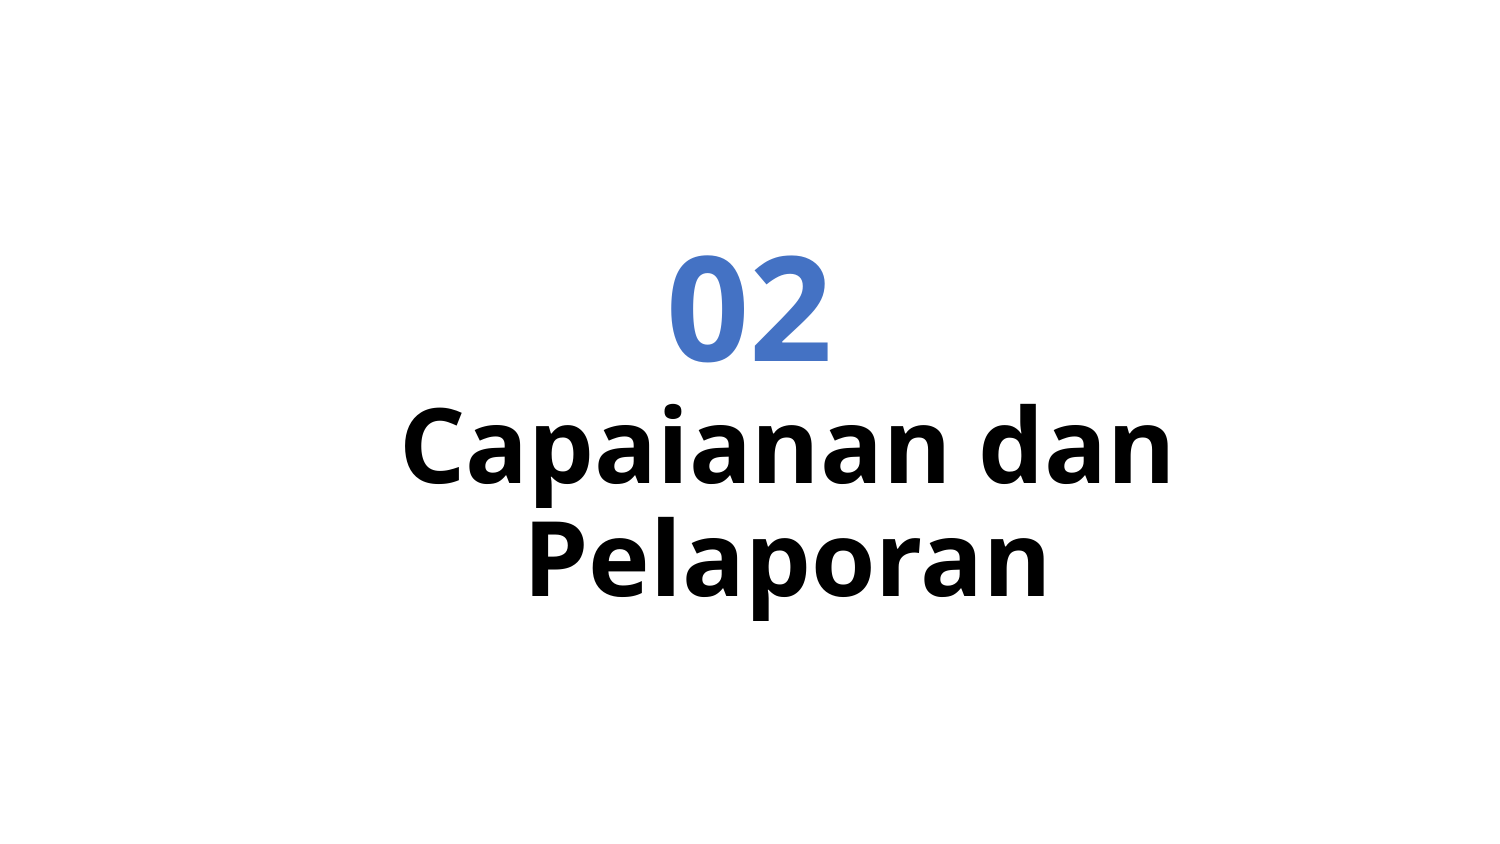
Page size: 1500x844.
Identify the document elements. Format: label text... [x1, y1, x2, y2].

title Capaianan dan Pelaporan [115, 452, 1461, 560]
title 02 [614, 234, 886, 395]
